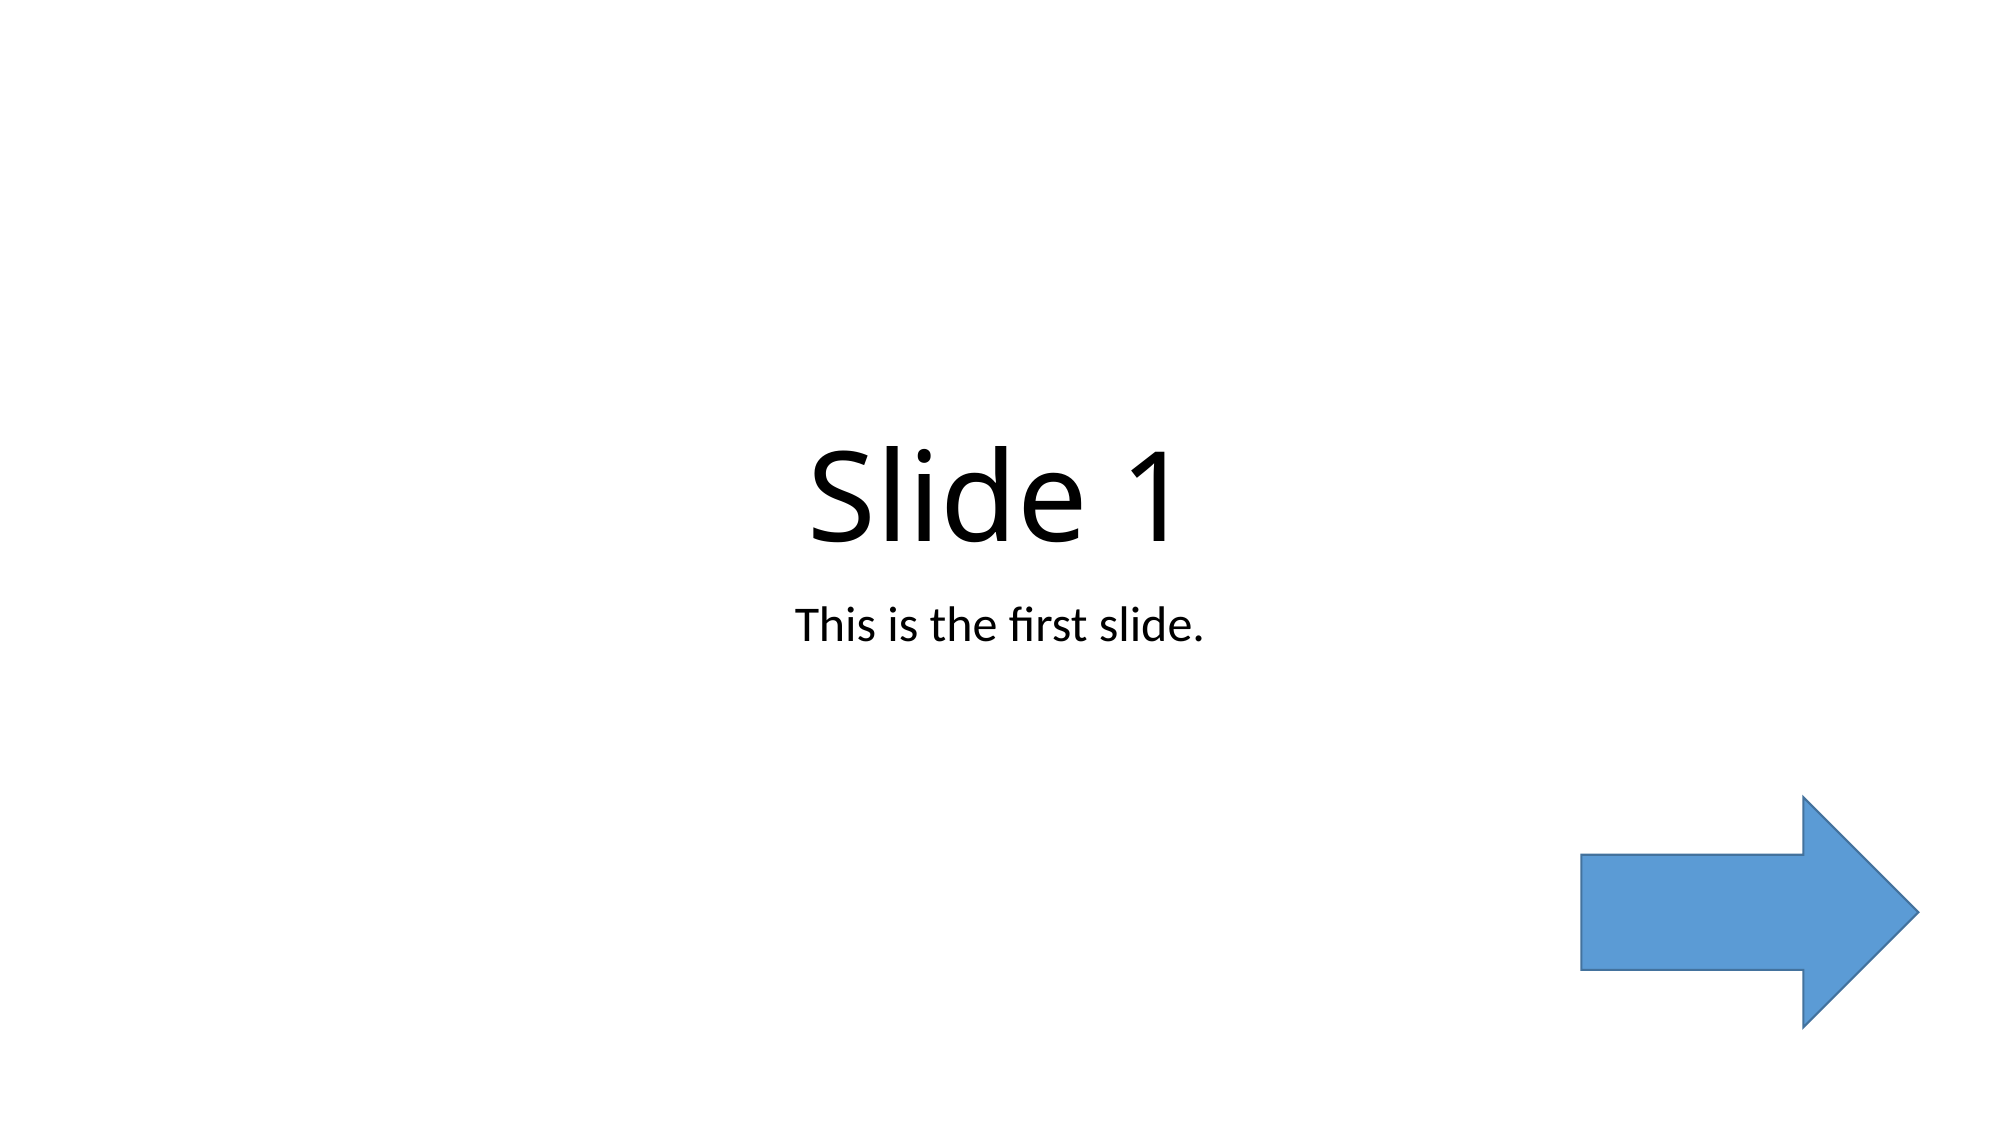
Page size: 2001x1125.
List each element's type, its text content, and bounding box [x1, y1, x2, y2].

title Slide 1 [249, 184, 1750, 576]
text_box [1580, 794, 1920, 1030]
subtitle This is the first slide. [249, 590, 1750, 863]
